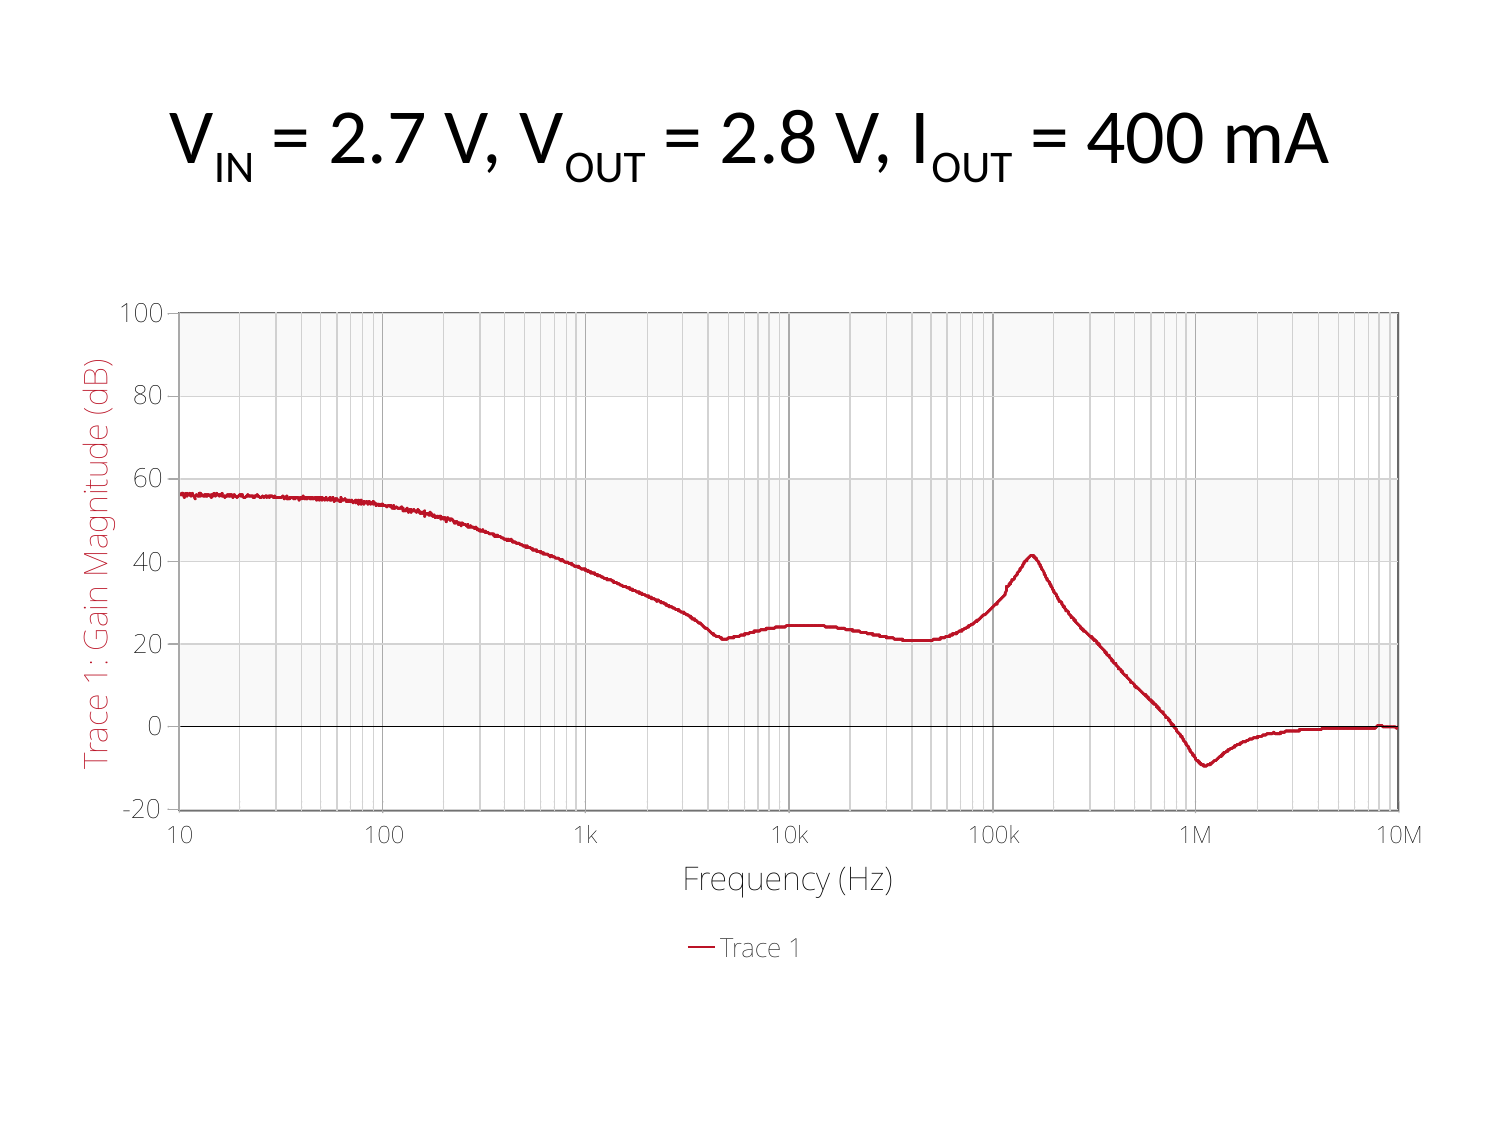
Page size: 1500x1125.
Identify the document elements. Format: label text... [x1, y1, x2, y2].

title VIN = 2.7 V, VOUT = 2.8 V, IOUT = 400 mA [75, 45, 1425, 233]
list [74, 296, 1426, 972]
